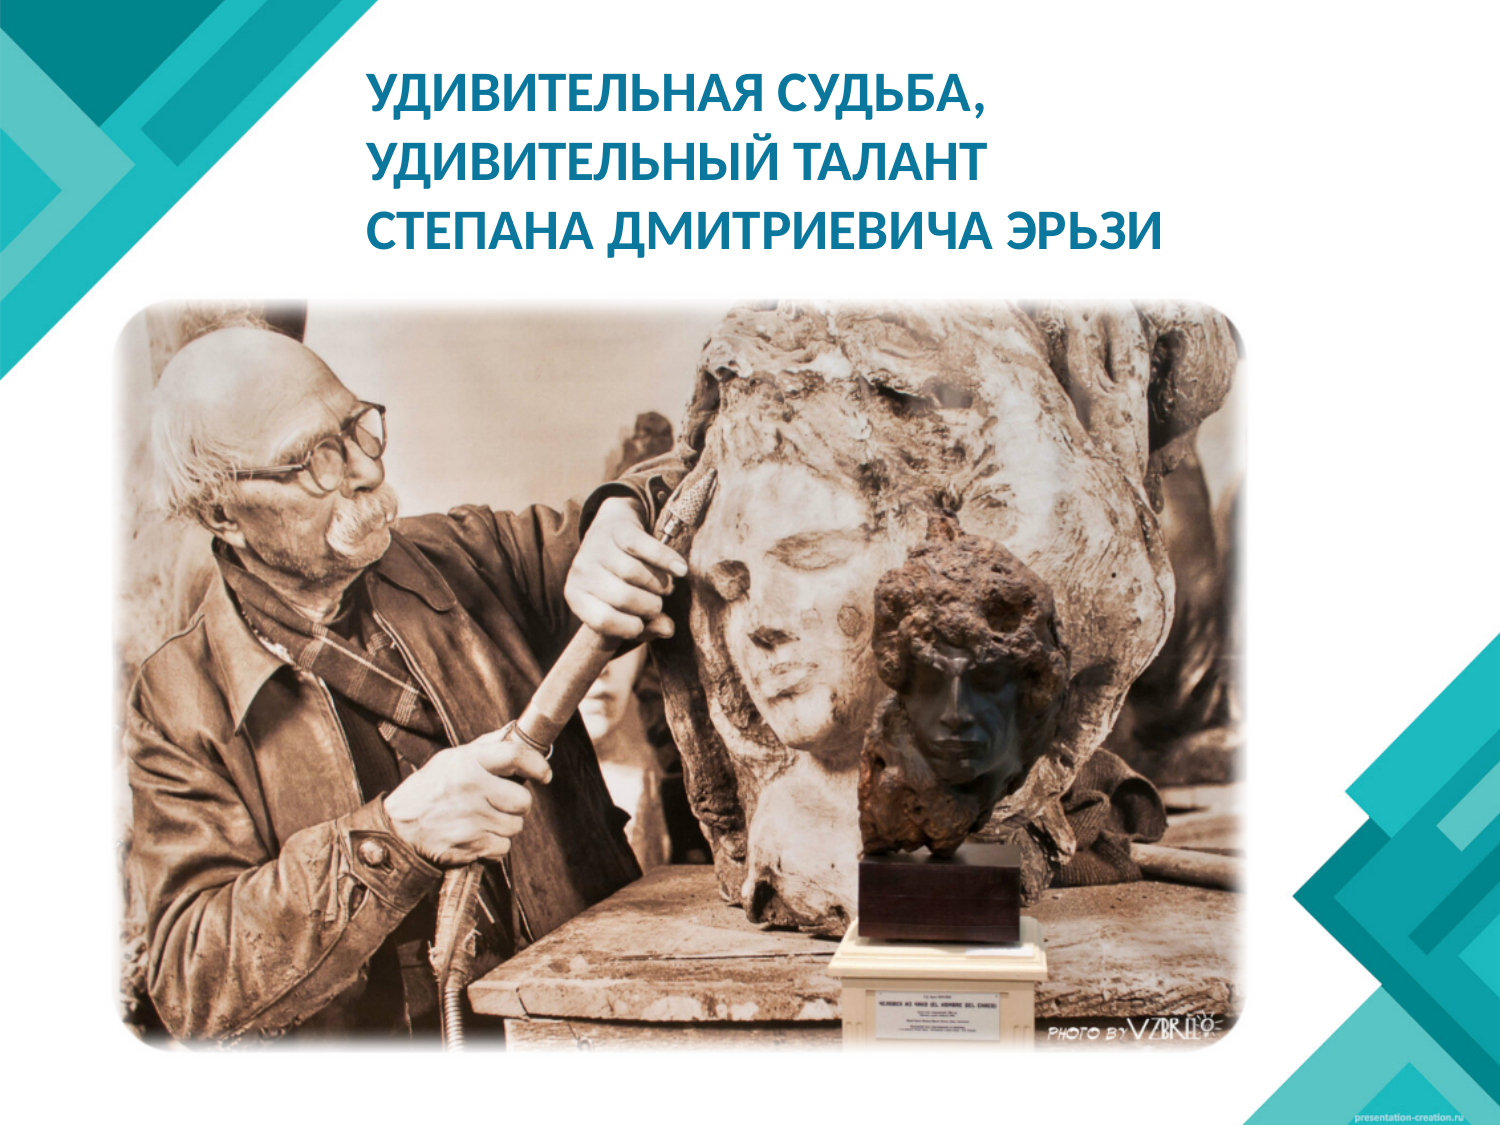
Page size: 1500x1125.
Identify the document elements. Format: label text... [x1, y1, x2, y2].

picture [0, 0, 1500, 1125]
title Удивительная судьба, Удивительный талант Степана Дмитриевича эрьзи [351, 46, 1383, 271]
